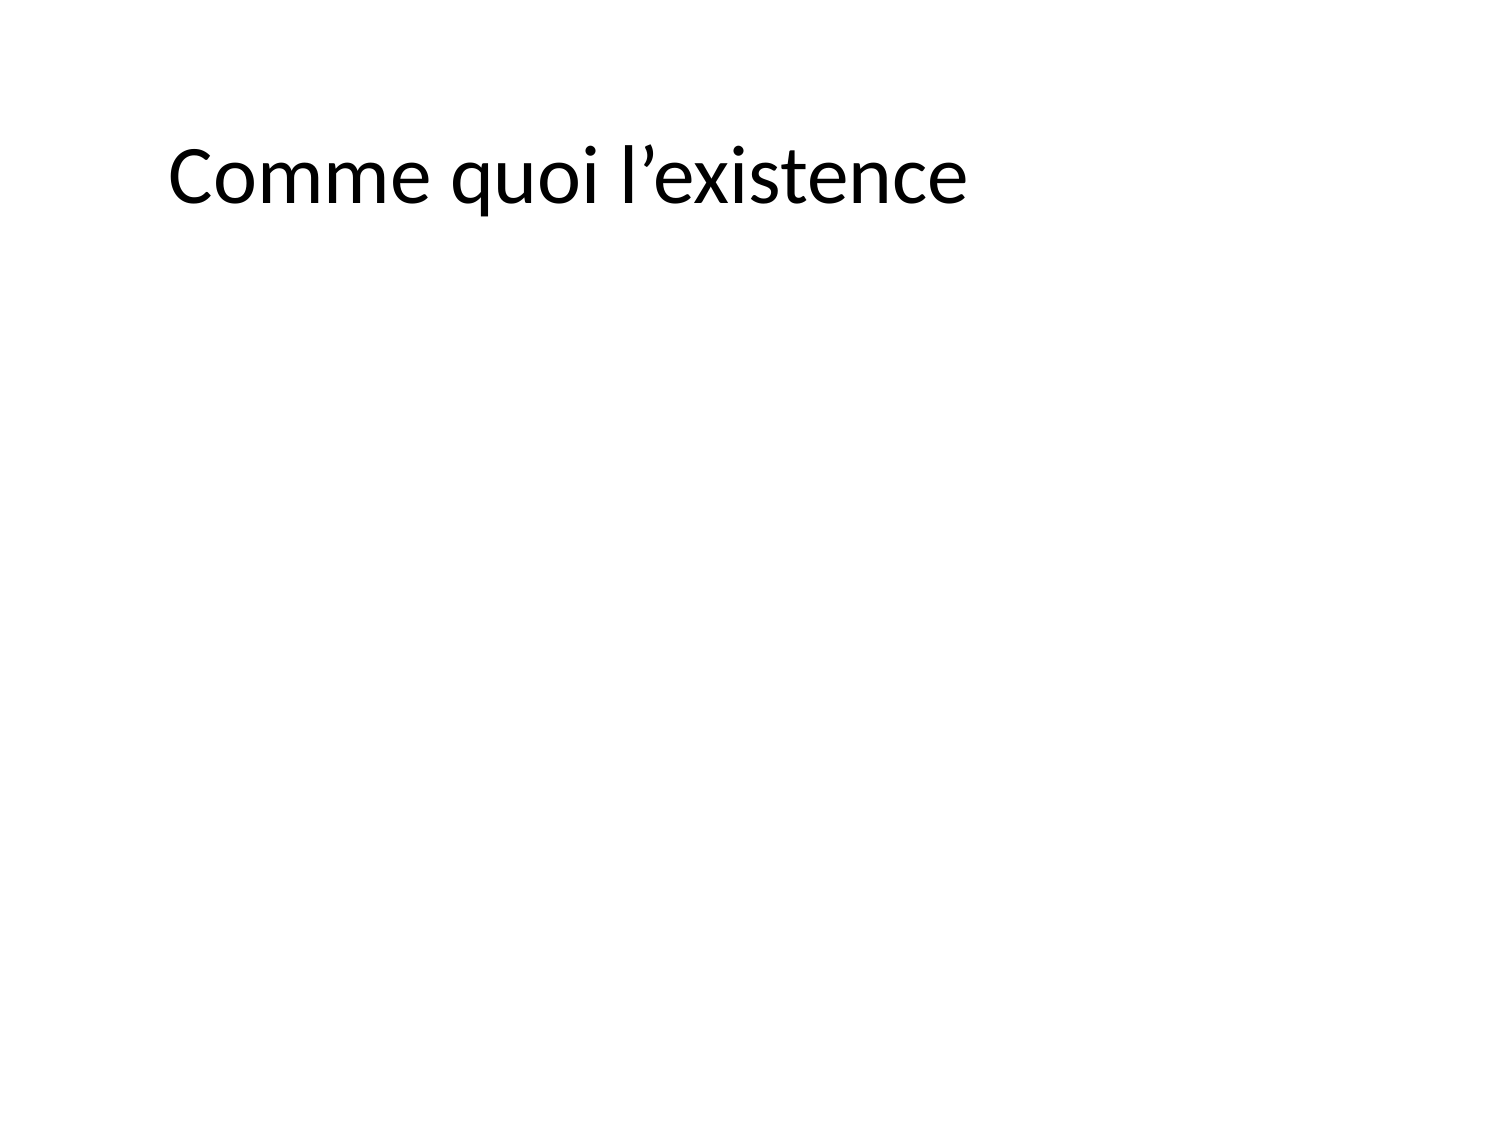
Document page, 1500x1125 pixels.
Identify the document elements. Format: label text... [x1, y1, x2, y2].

text_box Comme quoi l’existence [153, 113, 985, 228]
